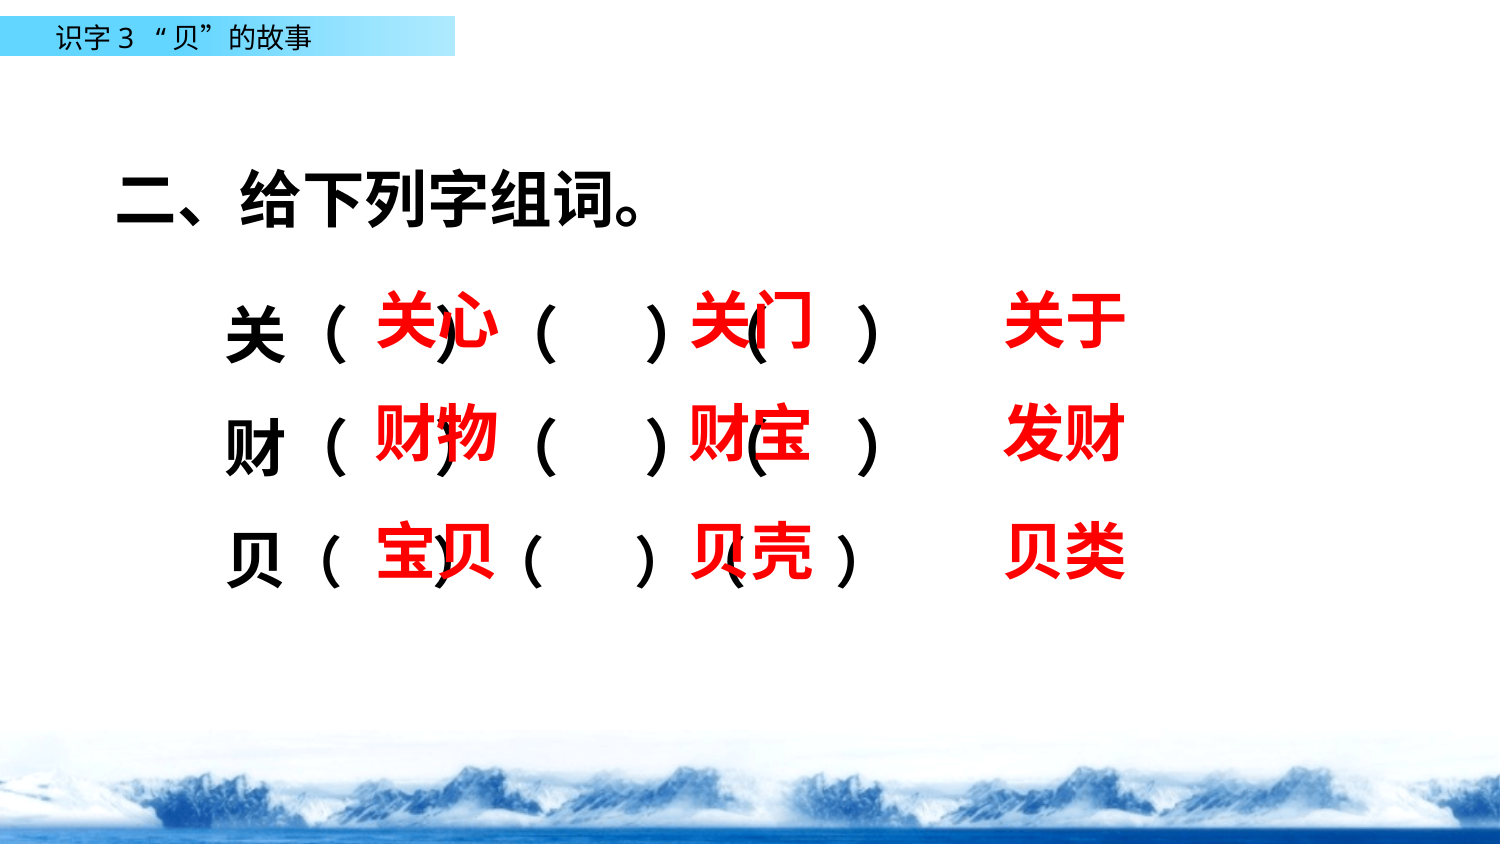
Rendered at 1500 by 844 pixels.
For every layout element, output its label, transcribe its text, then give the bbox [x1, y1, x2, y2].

text_box 财宝 [645, 386, 858, 476]
text_box 发财 [958, 386, 1172, 476]
text_box 宝贝 [330, 504, 544, 595]
text_box 贝壳 [645, 504, 858, 595]
text_box 关门 [645, 274, 859, 364]
text_box 财物 [330, 386, 544, 476]
text_box 关于 [959, 274, 1173, 364]
picture [0, 730, 1500, 844]
text_box 二、给下列字组词。 [100, 114, 711, 242]
text_box 贝类 [958, 504, 1172, 595]
text_box 关心 [331, 274, 544, 364]
text_box 关（ ）（ ）（ ） 财（ ）（ ）（ ） 贝（ ）（ ）（ ） [209, 251, 1341, 604]
